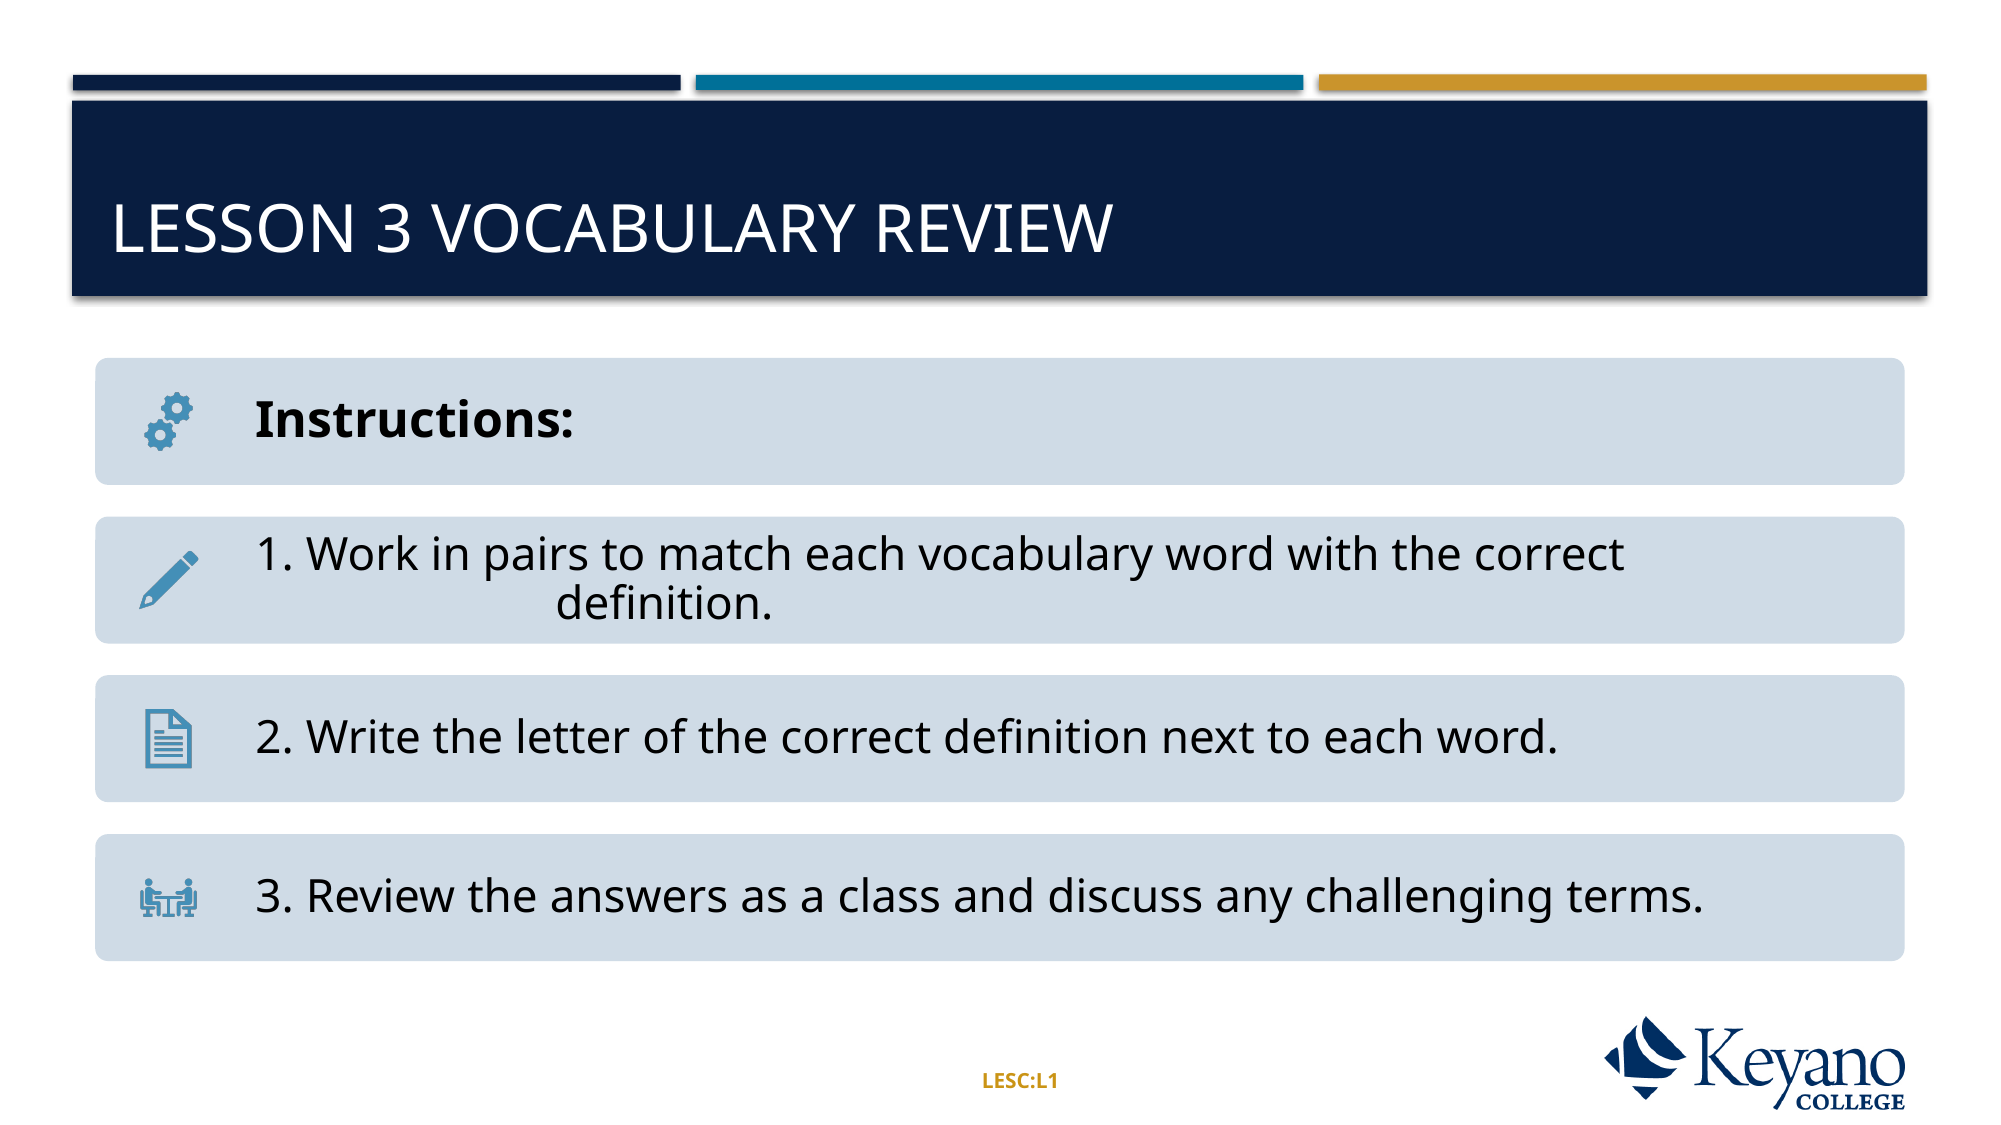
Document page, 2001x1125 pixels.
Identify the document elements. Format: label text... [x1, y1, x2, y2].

title LESSON 3 Vocabulary Review [95, 123, 1905, 274]
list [94, 357, 1906, 962]
picture [1604, 1016, 1905, 1110]
footer LESC:L1 [800, 1050, 1241, 1110]
